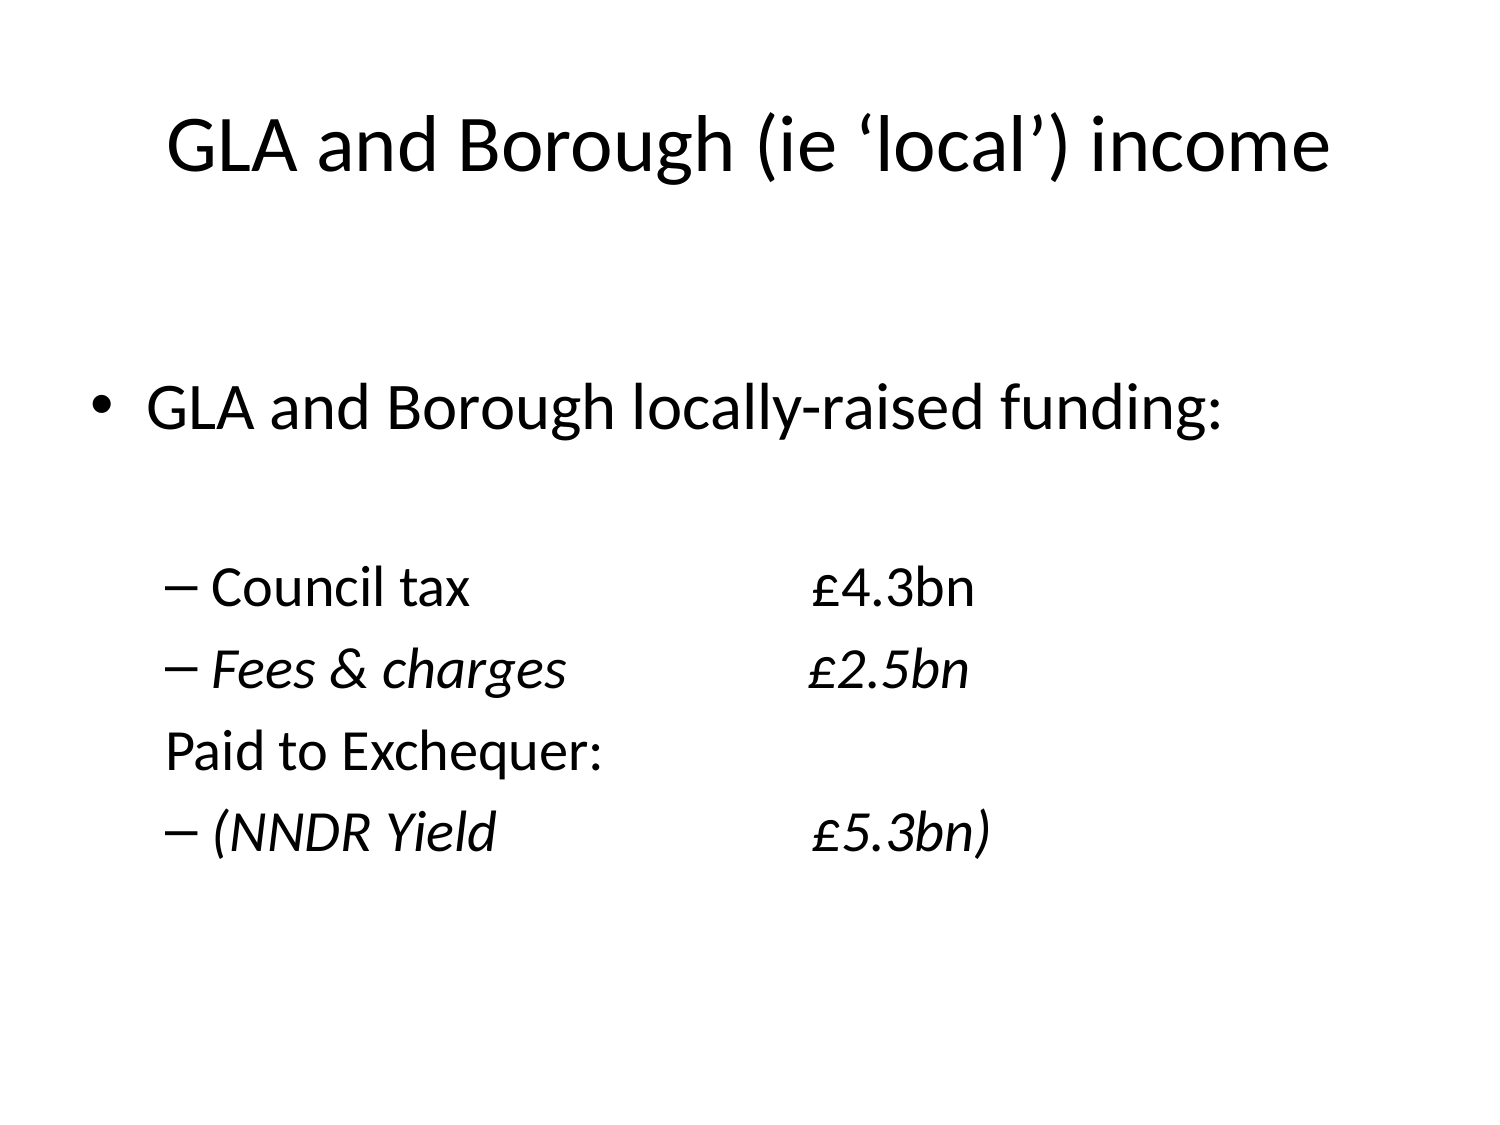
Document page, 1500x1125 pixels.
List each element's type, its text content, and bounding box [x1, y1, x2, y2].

title GLA and Borough (ie ‘local’) income [75, 45, 1425, 233]
list GLA and Borough locally-raised funding: Council tax £4.3bn Fees & charges £2.5bn Paid to Exchequer: (NNDR Yield £5.3bn) [75, 262, 1425, 1005]
